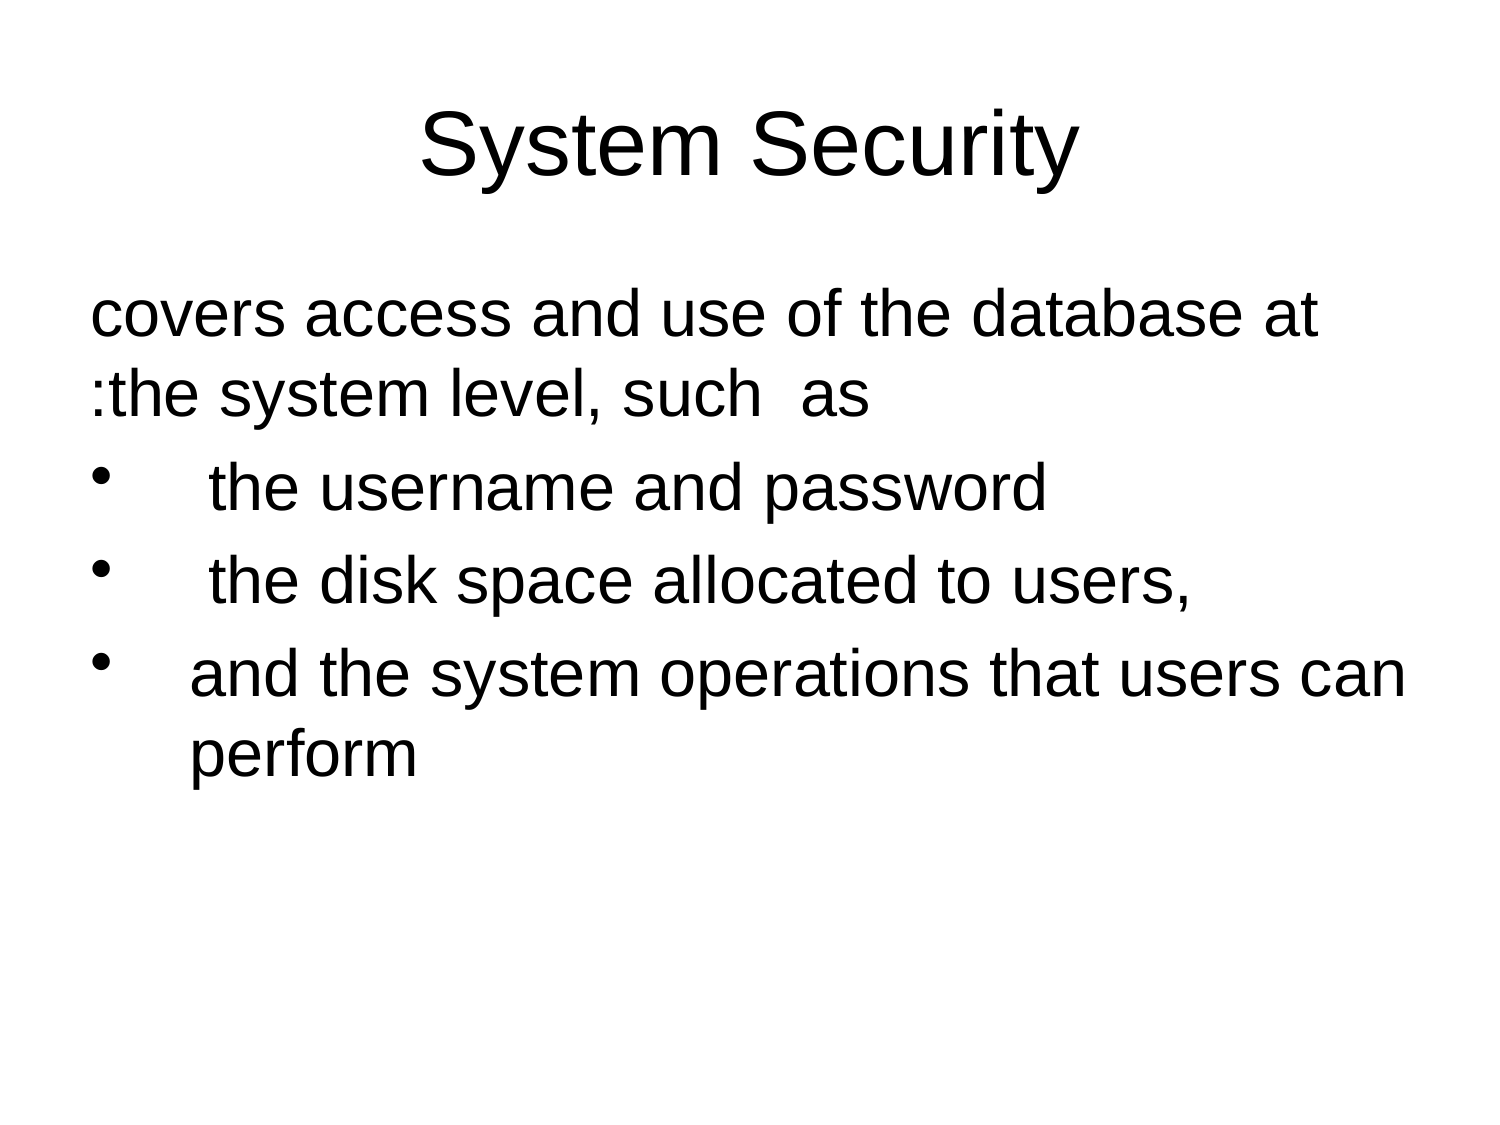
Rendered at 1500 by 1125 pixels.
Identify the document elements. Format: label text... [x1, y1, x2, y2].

list covers access and use of the database at the system level, such as: the username and password the disk space allocated to users, and the system operations that users can perform [74, 262, 1426, 1006]
title System Security [74, 44, 1426, 233]
